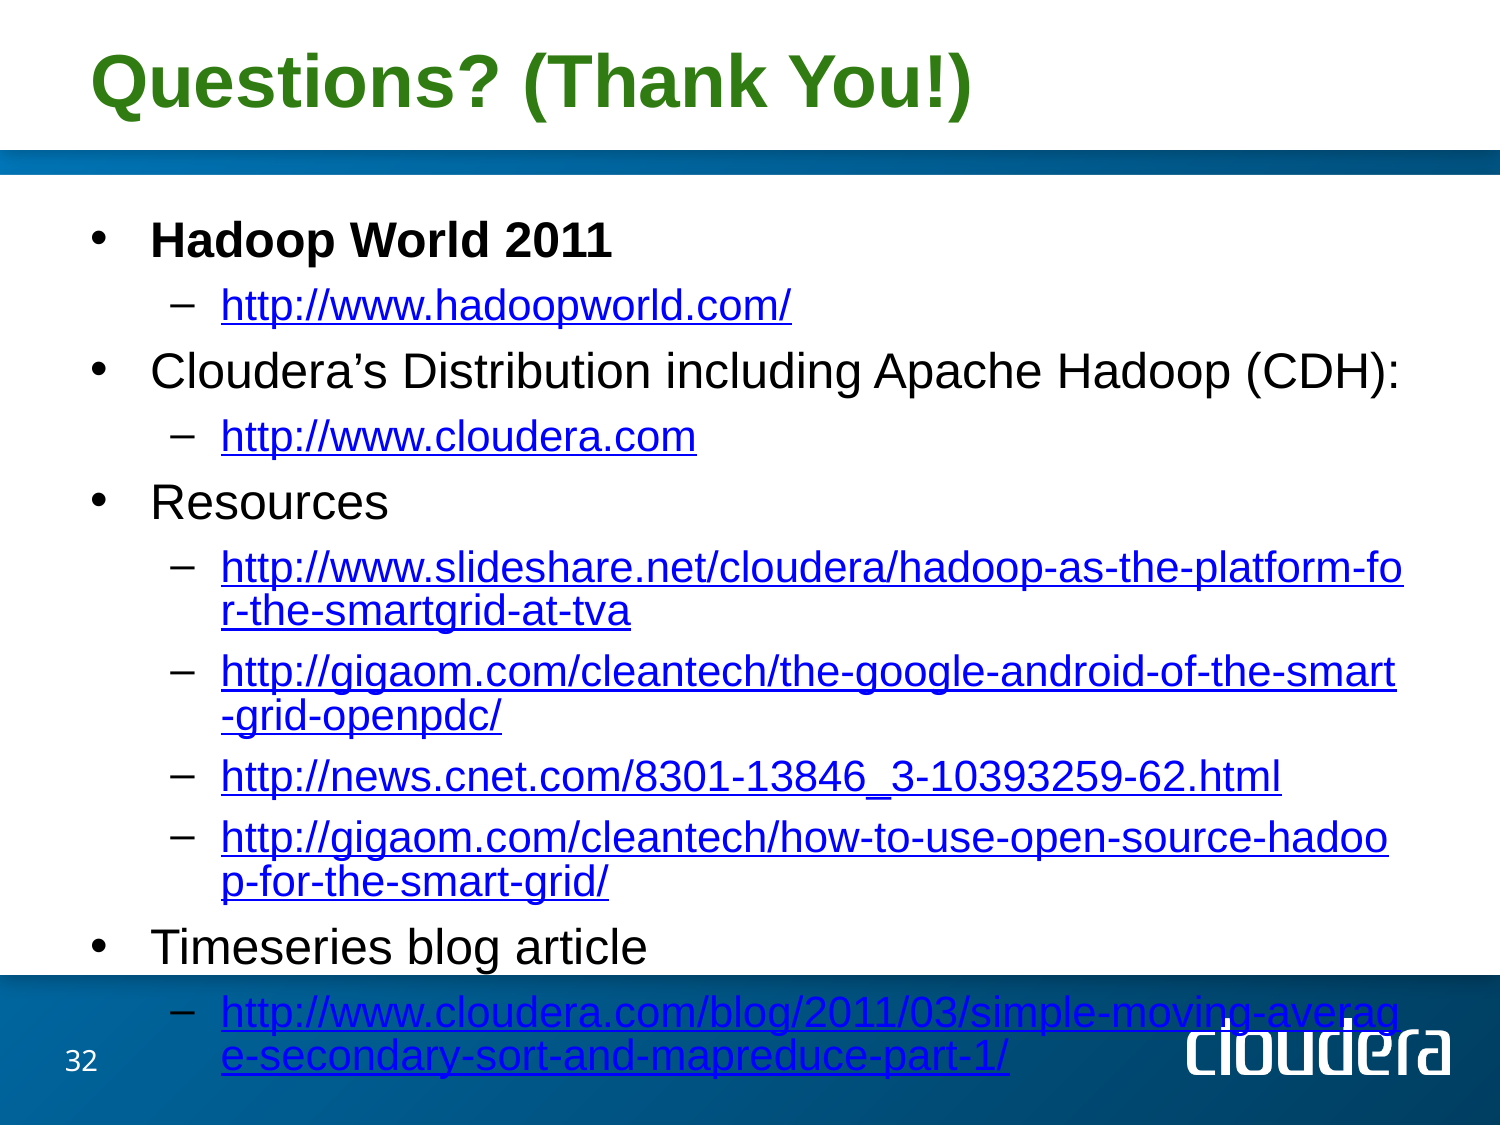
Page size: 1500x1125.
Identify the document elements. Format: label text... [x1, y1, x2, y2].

list Hadoop World 2011 http://www.hadoopworld.com/ Cloudera’s Distribution including Apache Hadoop (CDH): http://www.cloudera.com Resources http://www.slideshare.net/cloudera/hadoop-as-the-platform-for-the-smartgrid-at-tva http://gigaom.com/cleantech/the-google-android-of-the-smart-grid-openpdc/ http://news.cnet.com/8301-13846_3-10393259-62.html http://gigaom.com/cleantech/how-to-use-open-source-hadoop-for-the-smart-grid/ Timeseries blog article http://www.cloudera.com/blog/2011/03/simple-moving-average-secondary-sort-and-mapreduce-part-1/ [75, 200, 1425, 950]
picture [1187, 1018, 1450, 1075]
title Questions? (Thank You!) [75, 24, 1425, 130]
slide_number 32 [50, 1031, 400, 1092]
